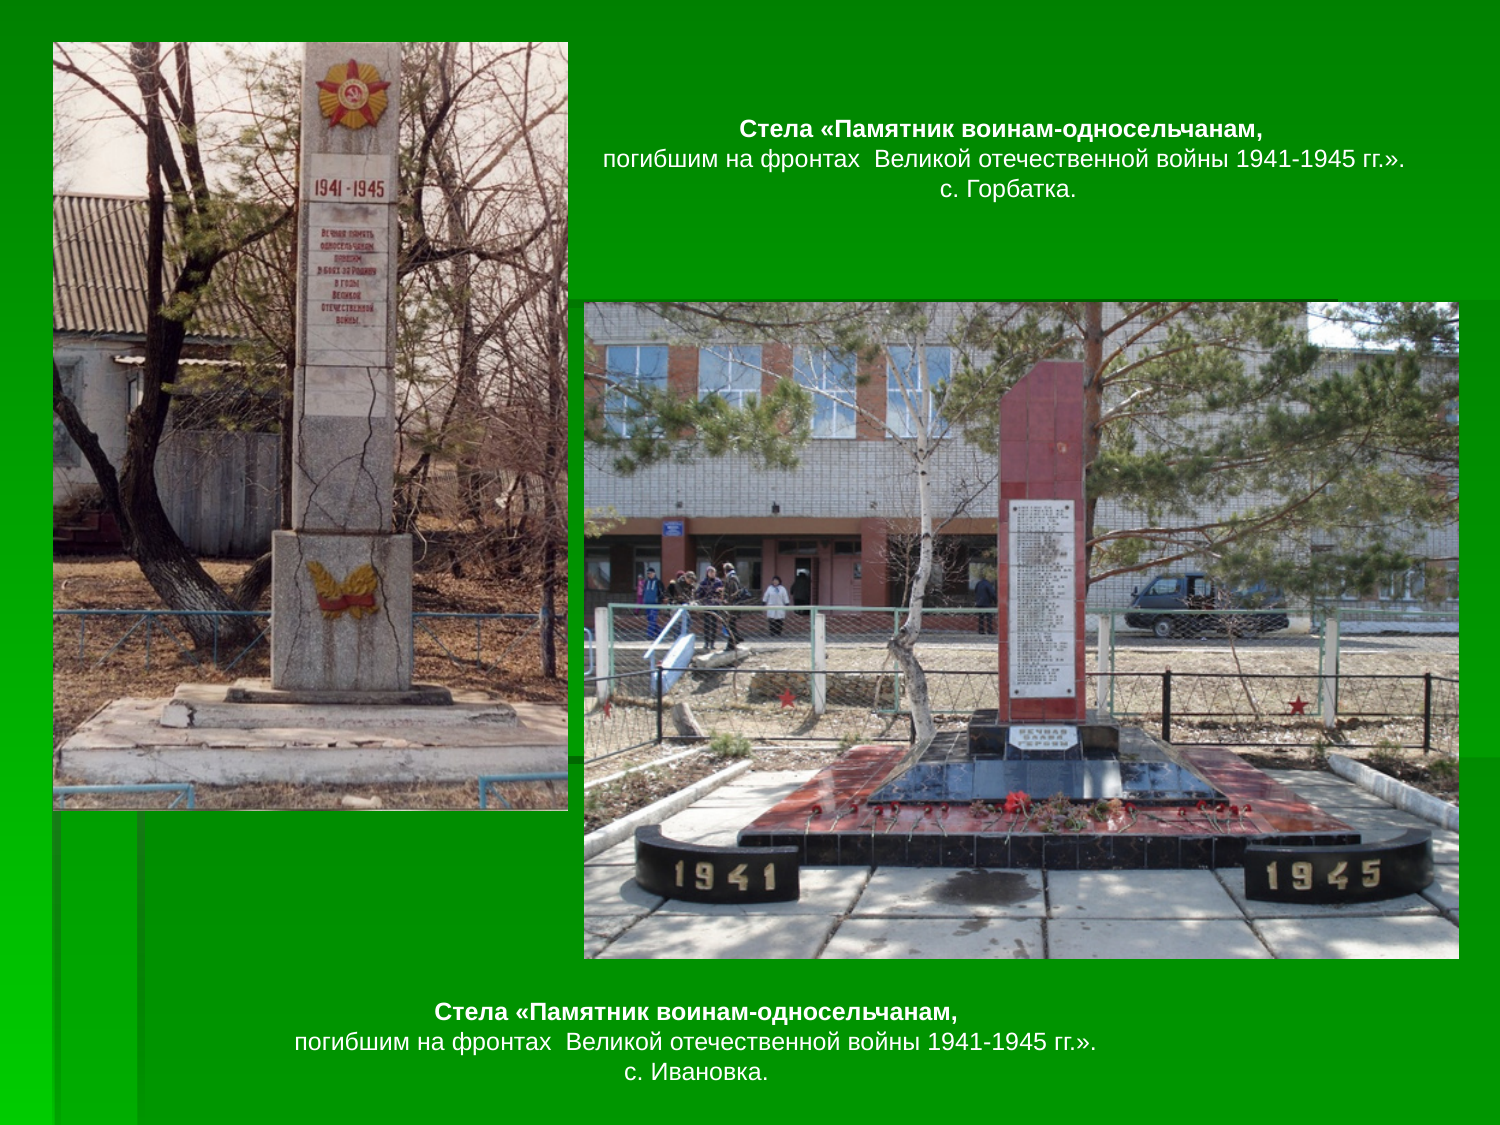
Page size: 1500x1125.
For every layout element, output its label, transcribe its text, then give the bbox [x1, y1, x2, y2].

picture [52, 42, 569, 811]
picture [584, 302, 1460, 959]
text_box Стела «Памятник воинам-односельчанам, погибшим на фронтах Великой отечественной войны 1941-1945 гг.». с. Горбатка. [588, 105, 1423, 210]
text_box Стела «Памятник воинам-односельчанам, погибшим на фронтах Великой отечественной войны 1941-1945 гг.». с. Ивановка. [279, 987, 1114, 1093]
